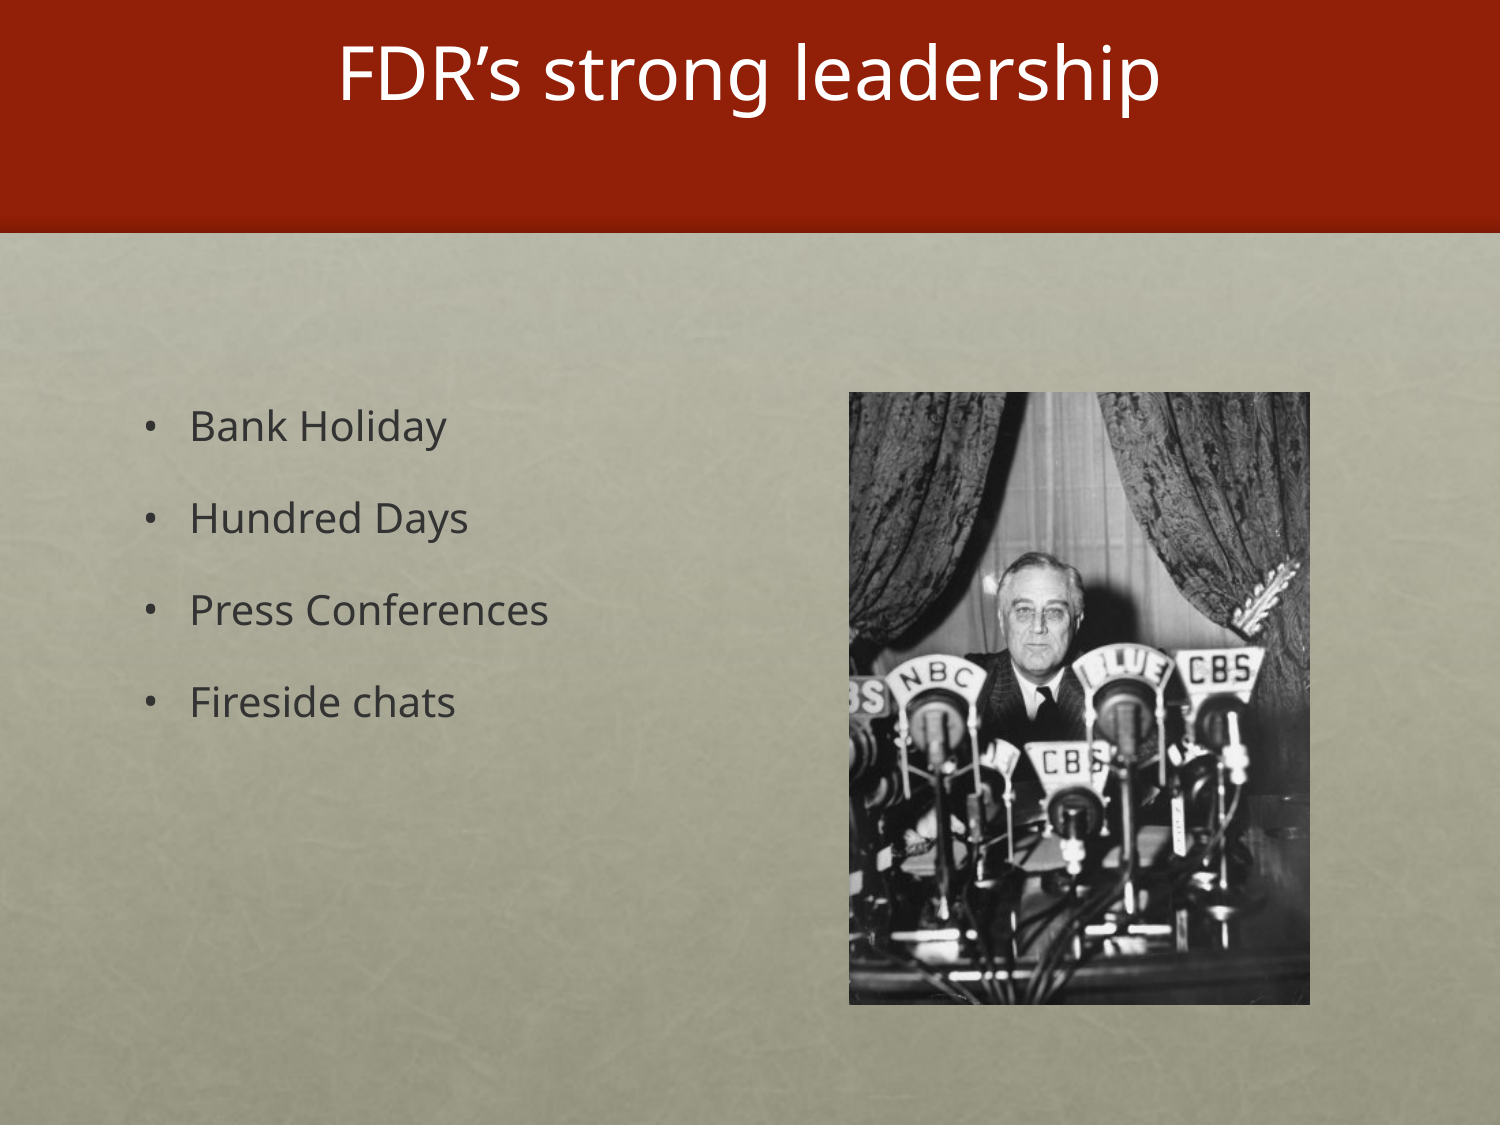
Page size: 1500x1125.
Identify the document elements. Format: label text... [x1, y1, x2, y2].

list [786, 392, 1373, 1006]
list Bank Holiday Hundred Days Press Conferences Fireside chats [127, 392, 713, 1005]
title FDR’s strong leadership [127, 10, 1372, 221]
picture [0, 214, 1500, 1125]
